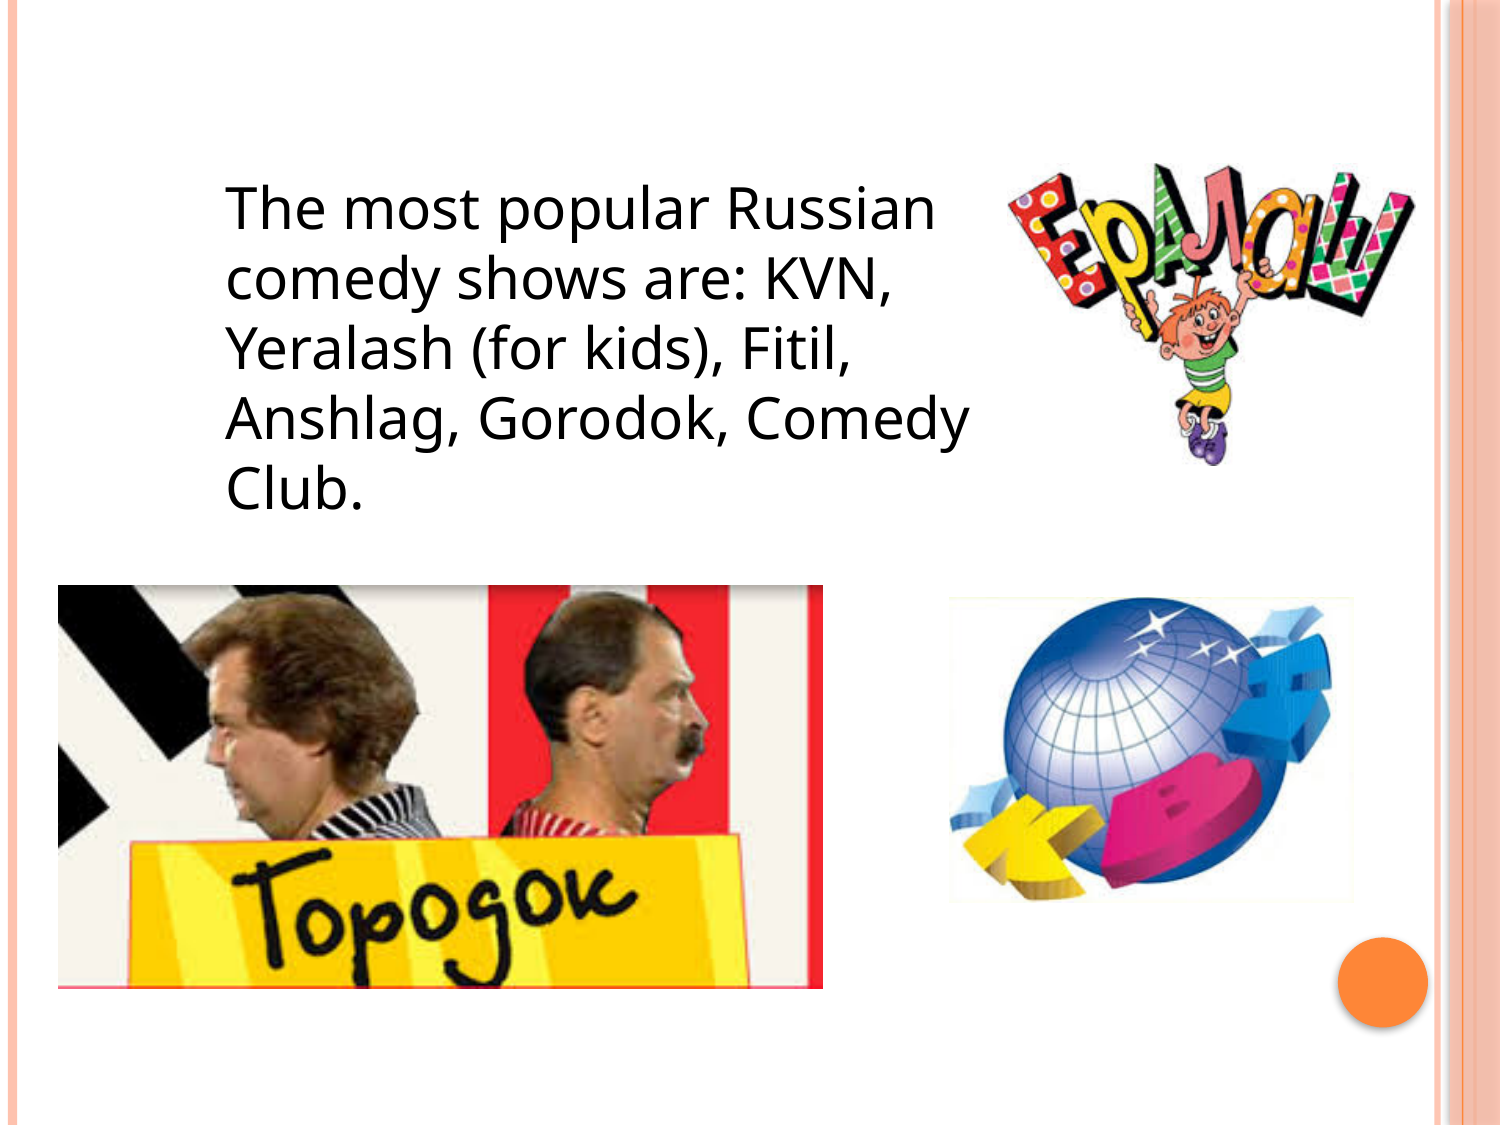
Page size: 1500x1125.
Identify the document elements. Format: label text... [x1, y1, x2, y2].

picture [1007, 163, 1417, 467]
picture [57, 585, 823, 989]
picture [948, 597, 1355, 903]
text_box The most popular Russian comedy shows are: KVN, Yeralash (for kids), Fitil, Anshlag, Gorodok, Comedy Club. [210, 164, 1067, 529]
